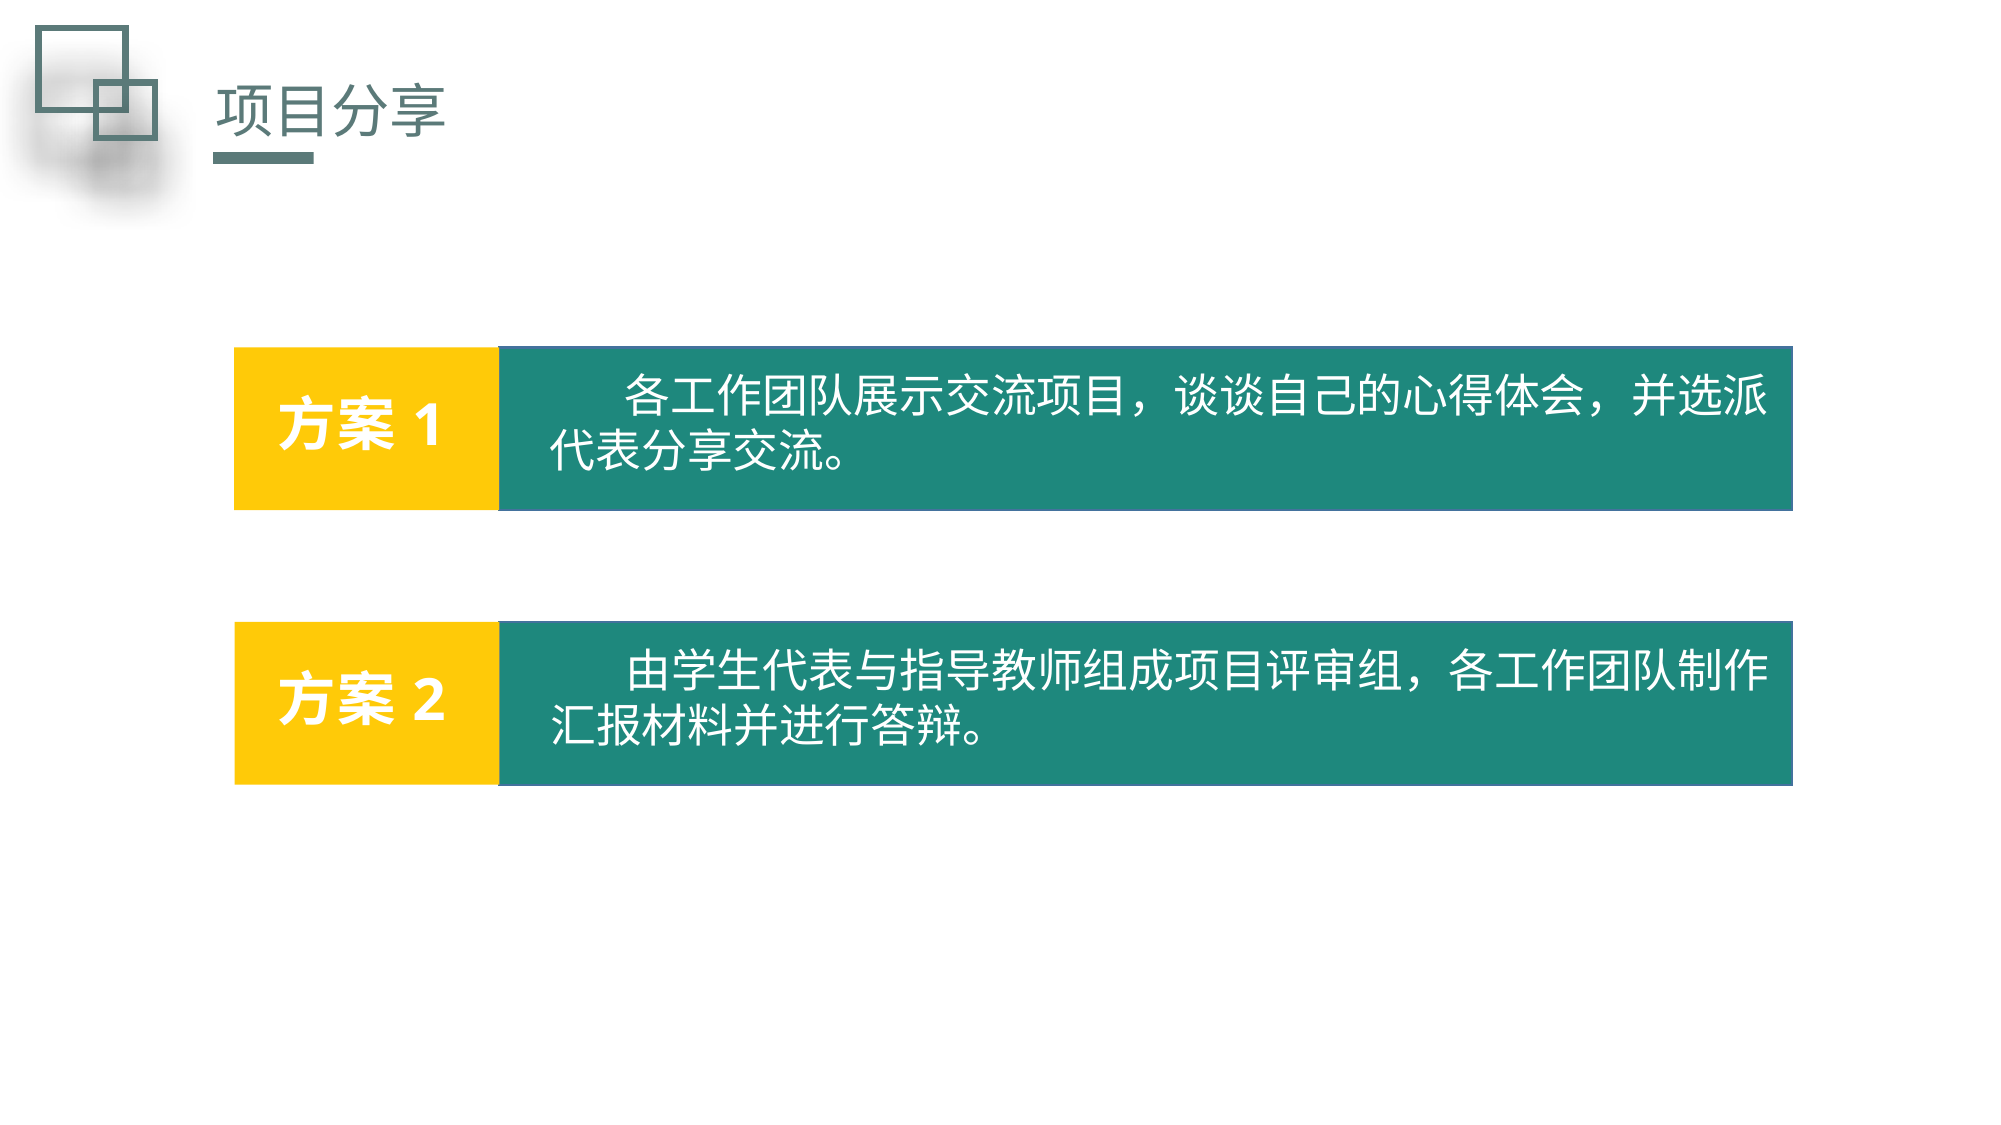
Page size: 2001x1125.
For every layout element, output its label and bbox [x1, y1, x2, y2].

text_box [37, 27, 127, 111]
text_box [234, 347, 1793, 542]
text_box [173, 66, 481, 164]
text_box [234, 621, 1794, 785]
text_box [95, 81, 156, 139]
